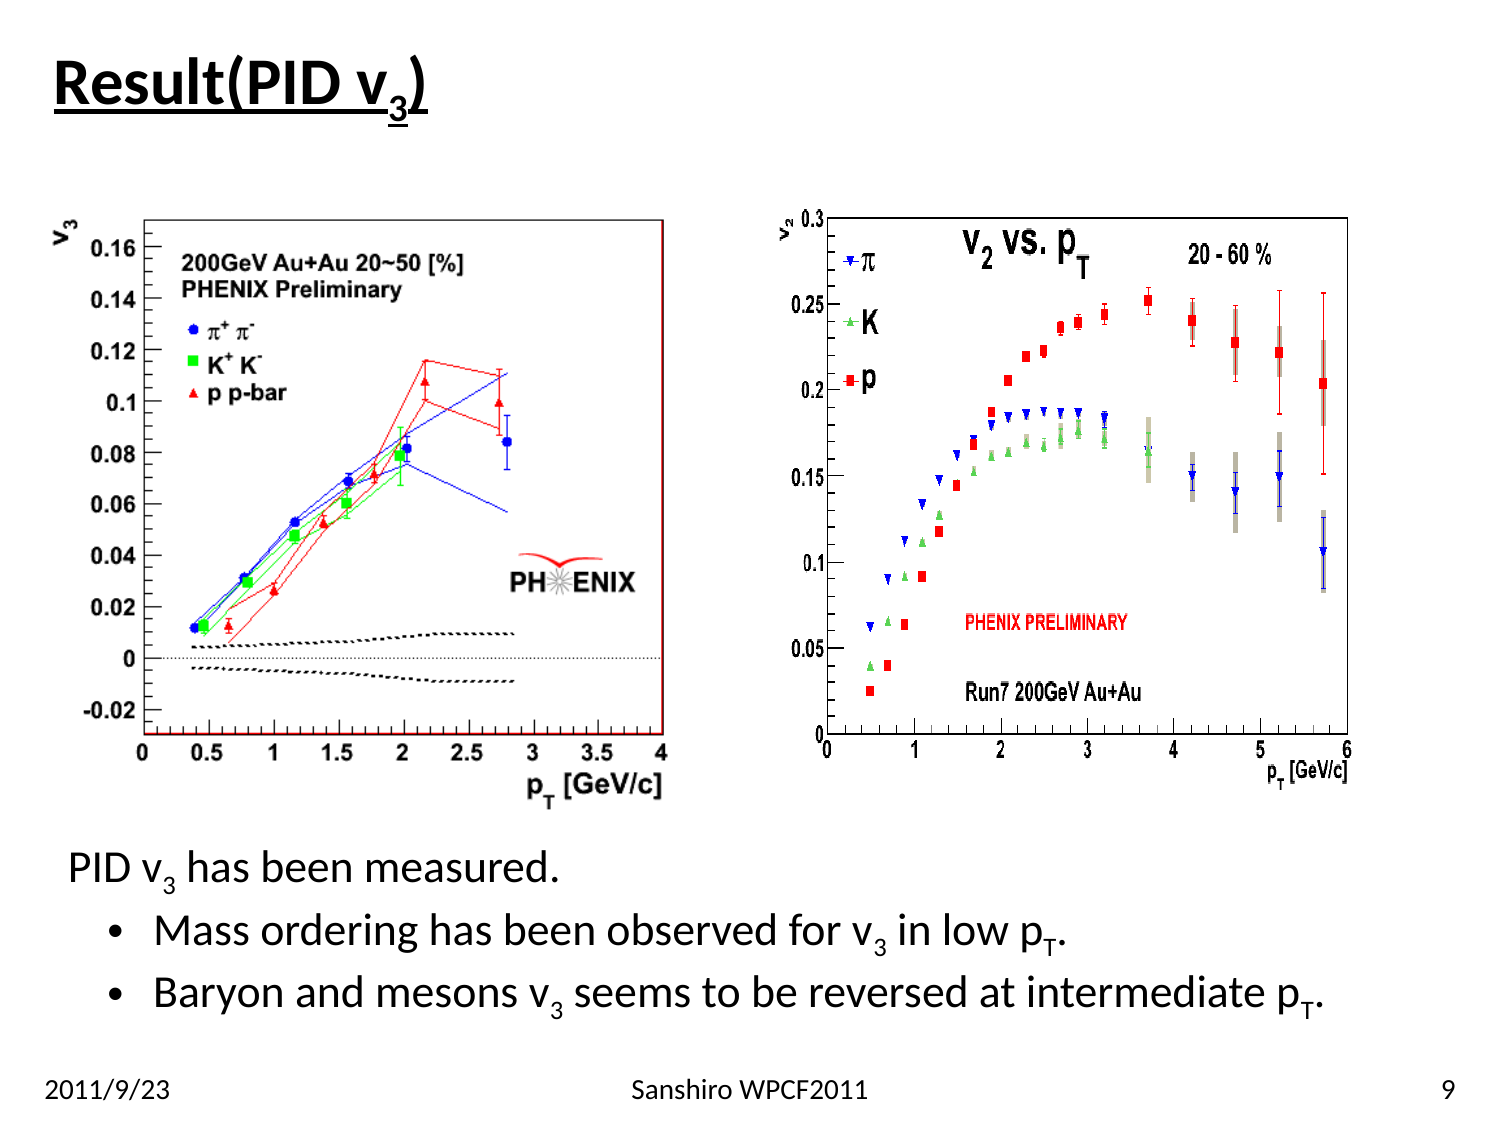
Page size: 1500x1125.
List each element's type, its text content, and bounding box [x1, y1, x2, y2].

picture [762, 154, 1412, 799]
picture [40, 184, 703, 824]
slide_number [29, 1057, 380, 1118]
footer Sanshiro WPCF2011 [512, 1057, 988, 1118]
slide_number 9 [1120, 1057, 1471, 1118]
text_box Result(PID v3) [38, 30, 444, 137]
text_box PID v3 has been measured. Mass ordering has been observed for v3 in low pT. Baryon and mesons v3 seems to be reversed at intermediate pT. [53, 829, 1467, 1032]
